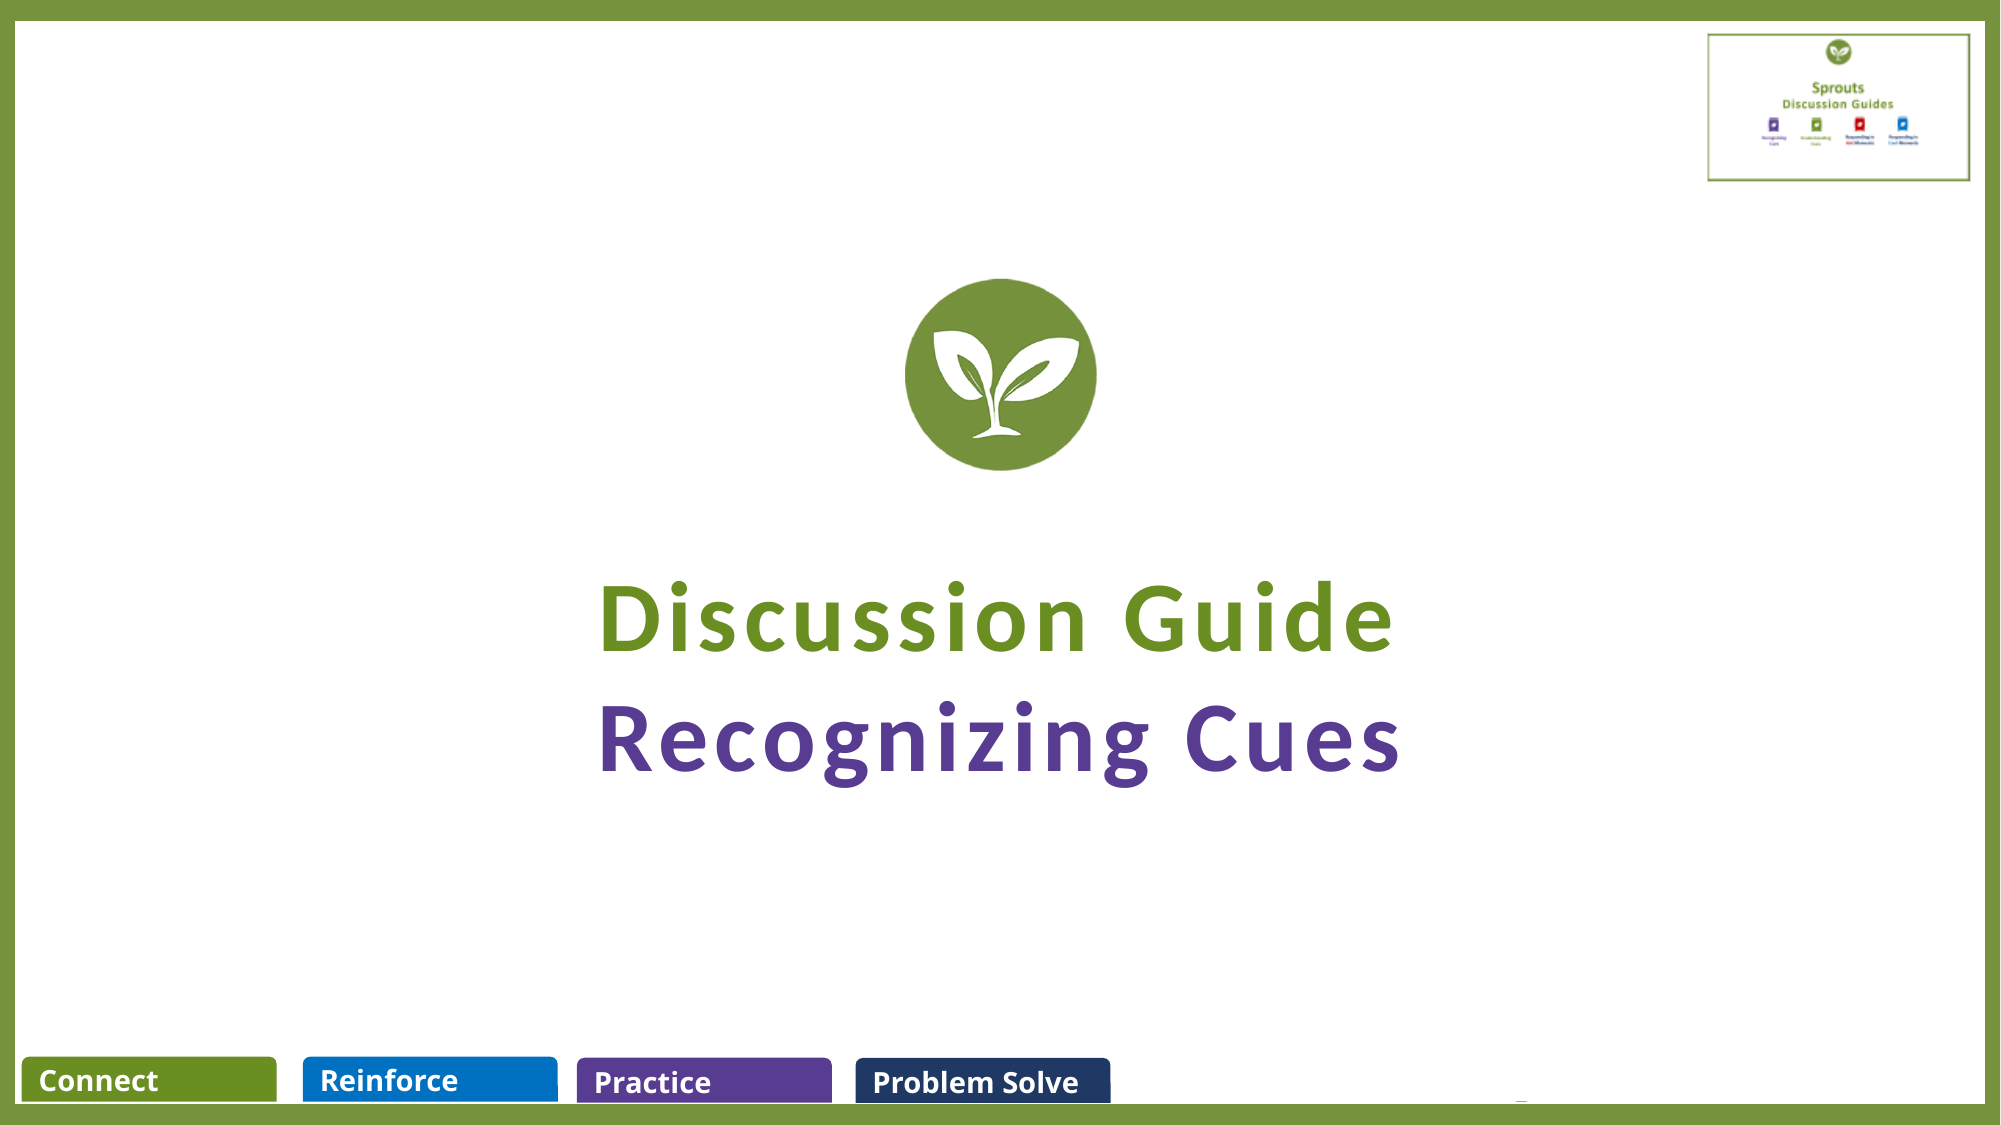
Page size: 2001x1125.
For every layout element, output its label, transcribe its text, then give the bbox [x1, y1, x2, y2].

picture [1708, 34, 1970, 181]
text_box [21, 1056, 1111, 1103]
title Discussion Guide Recognizing Cues [137, 562, 1863, 780]
text_box [884, 260, 1112, 489]
picture [871, 265, 1121, 491]
